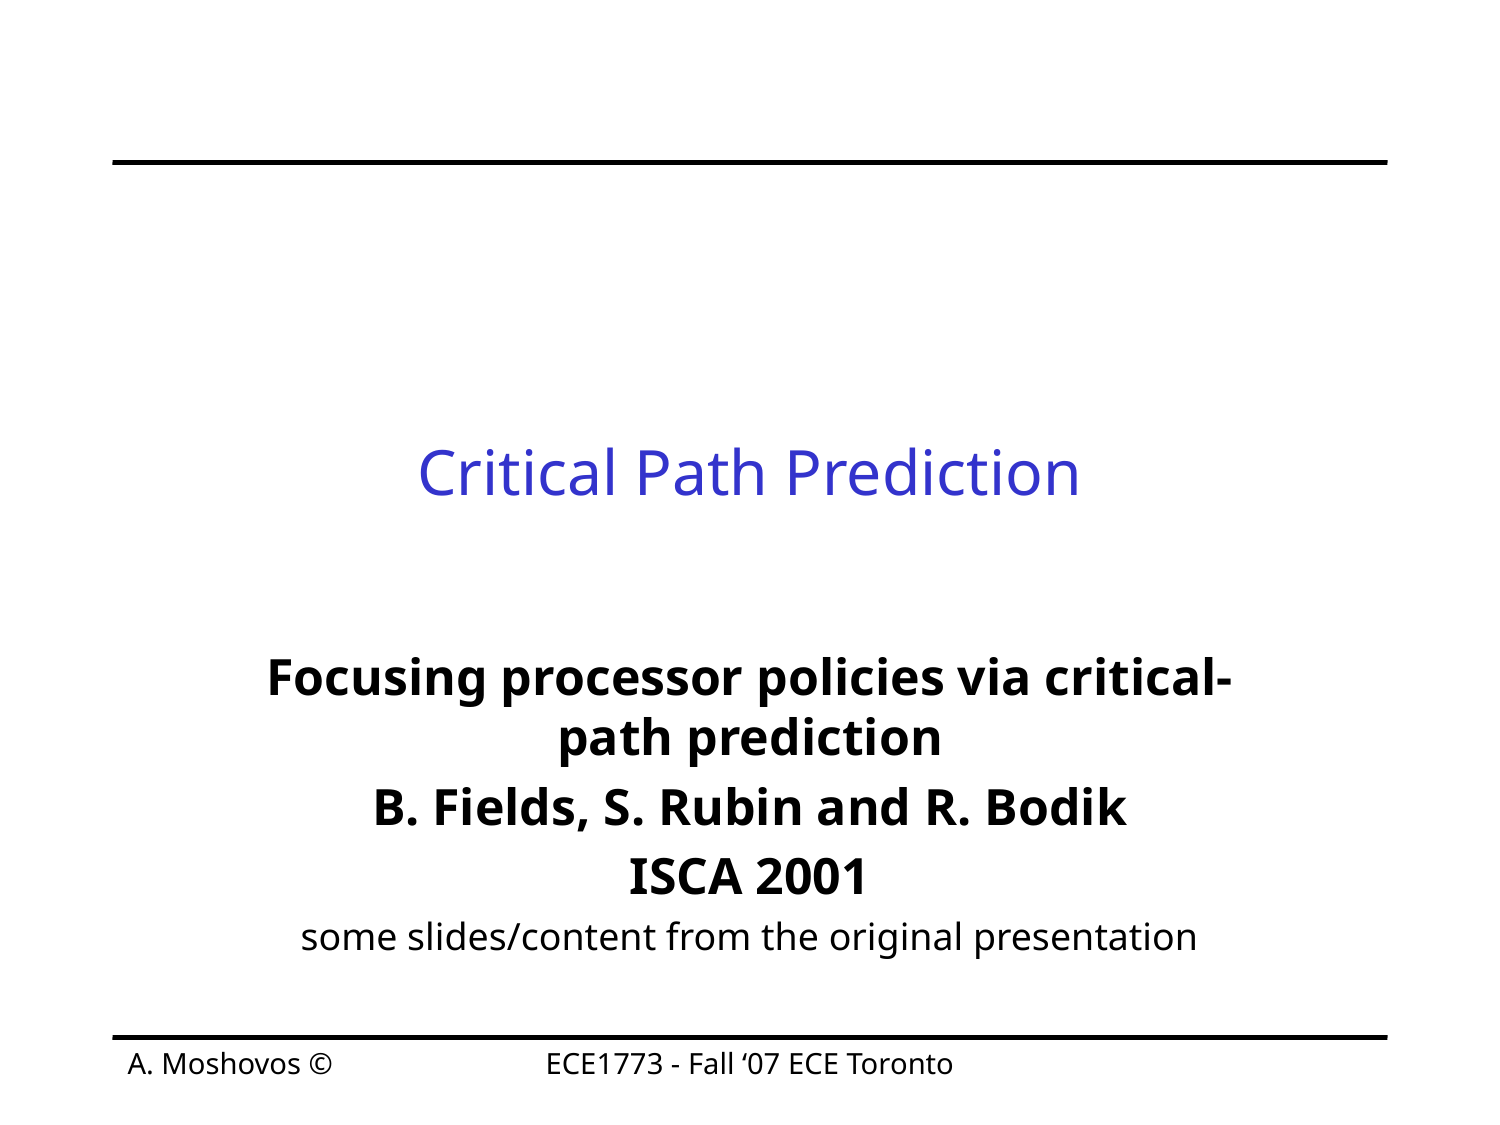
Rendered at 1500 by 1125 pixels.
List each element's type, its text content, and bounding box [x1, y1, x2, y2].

slide_number A. Moshovos © [112, 1037, 426, 1101]
subtitle Focusing processor policies via critical-path prediction B. Fields, S. Rubin and R. Bodik ISCA 2001 some slides/content from the original presentation [224, 637, 1276, 926]
footer ECE1773 - Fall ‘07 ECE Toronto [487, 1037, 1013, 1101]
title Critical Path Prediction [112, 349, 1388, 591]
